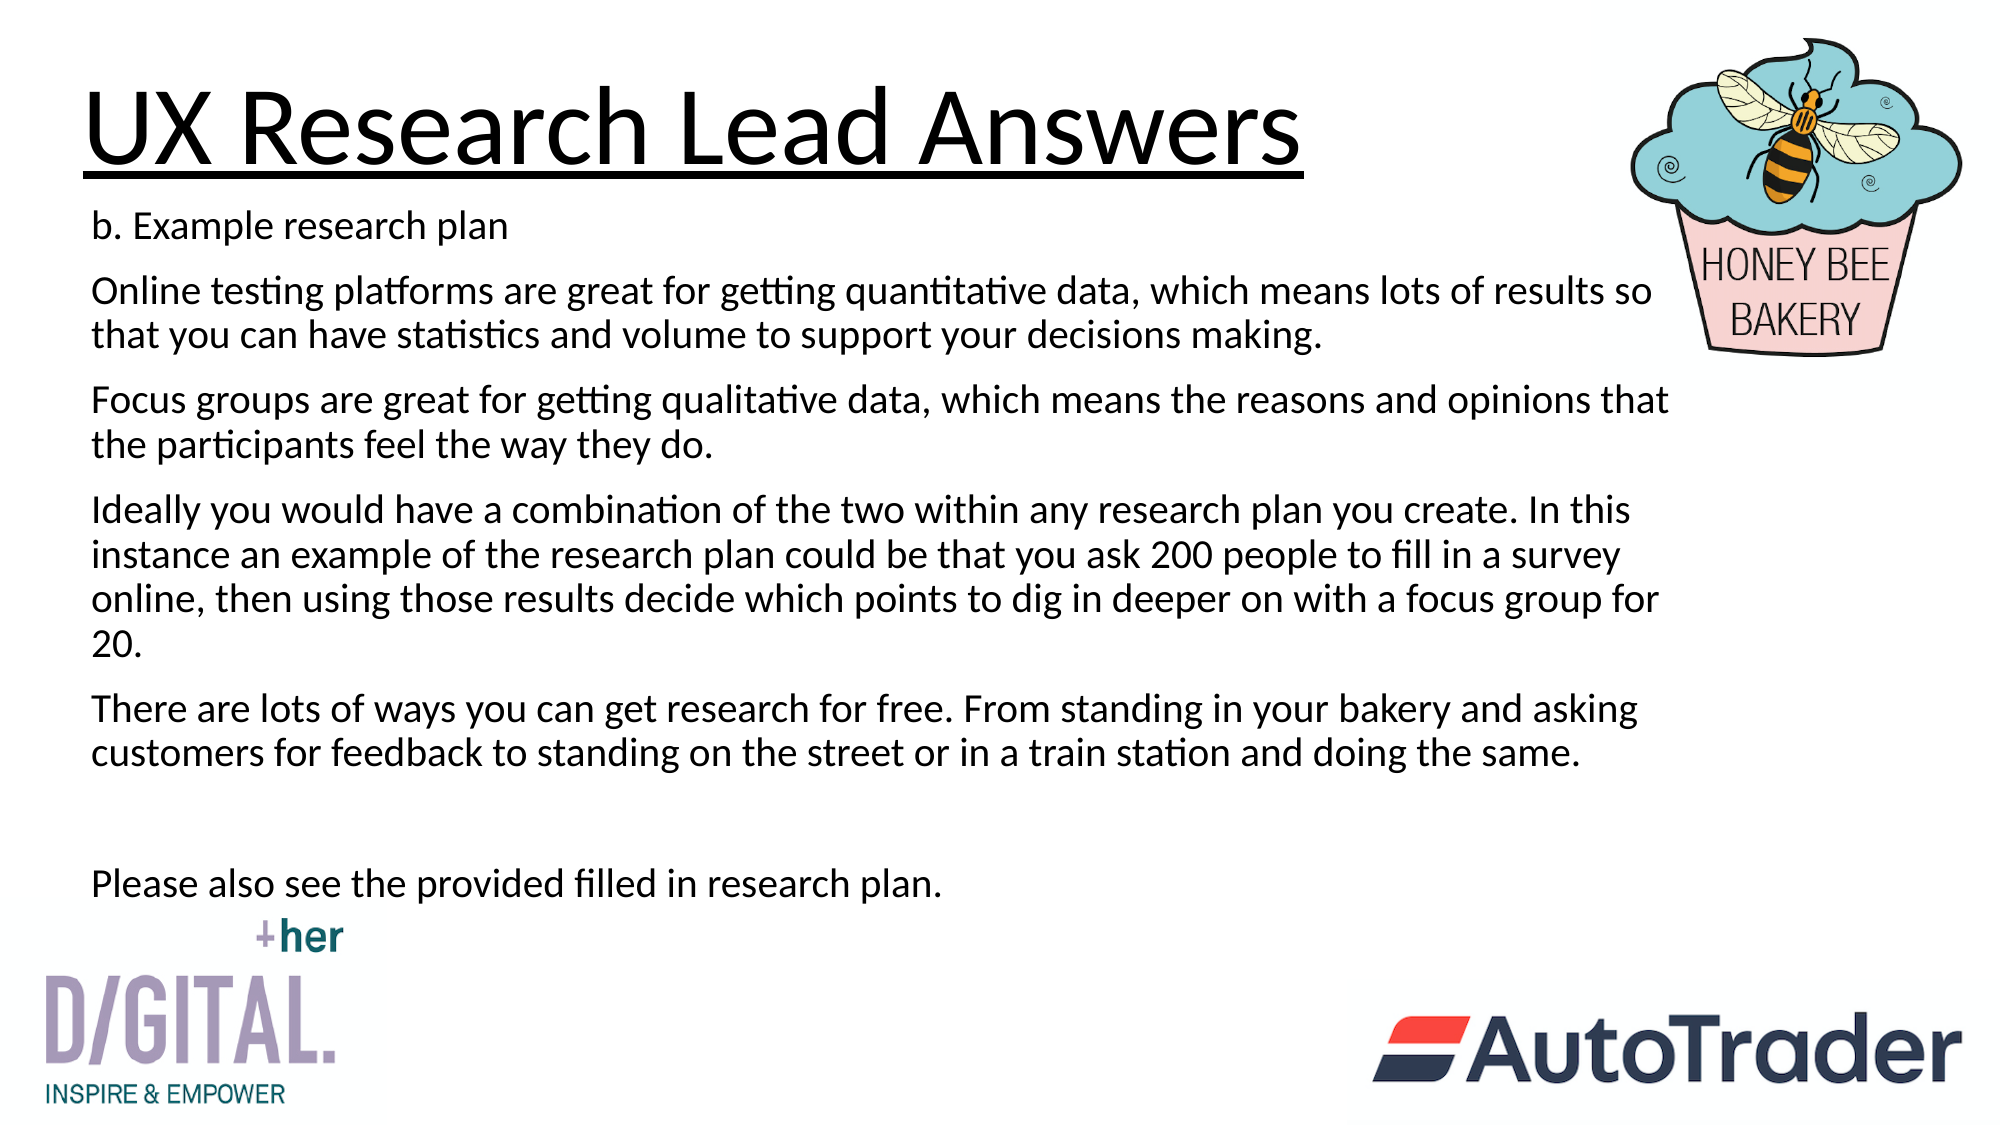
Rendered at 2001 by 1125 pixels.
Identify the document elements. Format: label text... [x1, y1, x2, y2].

picture [0, 897, 387, 1125]
text_box UX Research Lead Answers [67, 44, 1591, 195]
text_box b. Example research plan Online testing platforms are great for getting quantitative data, which means lots of results so that you can have statistics and volume to support your decisions making. Focus groups are great for getting qualitative data, which means the reasons and opinions that the participants feel the way they do. Ideally you would have a combination of the two within any research plan you create. In this instance an example of the research plan could be that you ask 200 people to fill in a survey online, then using those results decide which points to dig in deeper on with a focus group for 20. There are lots of ways you can get research for free. From standing in your bakery and asking customers for feedback to standing on the street or in a train station and doing the same. Please also see the provided filled in research plan. [75, 196, 1722, 990]
picture [1591, 0, 2000, 400]
picture [1347, 979, 2000, 1125]
